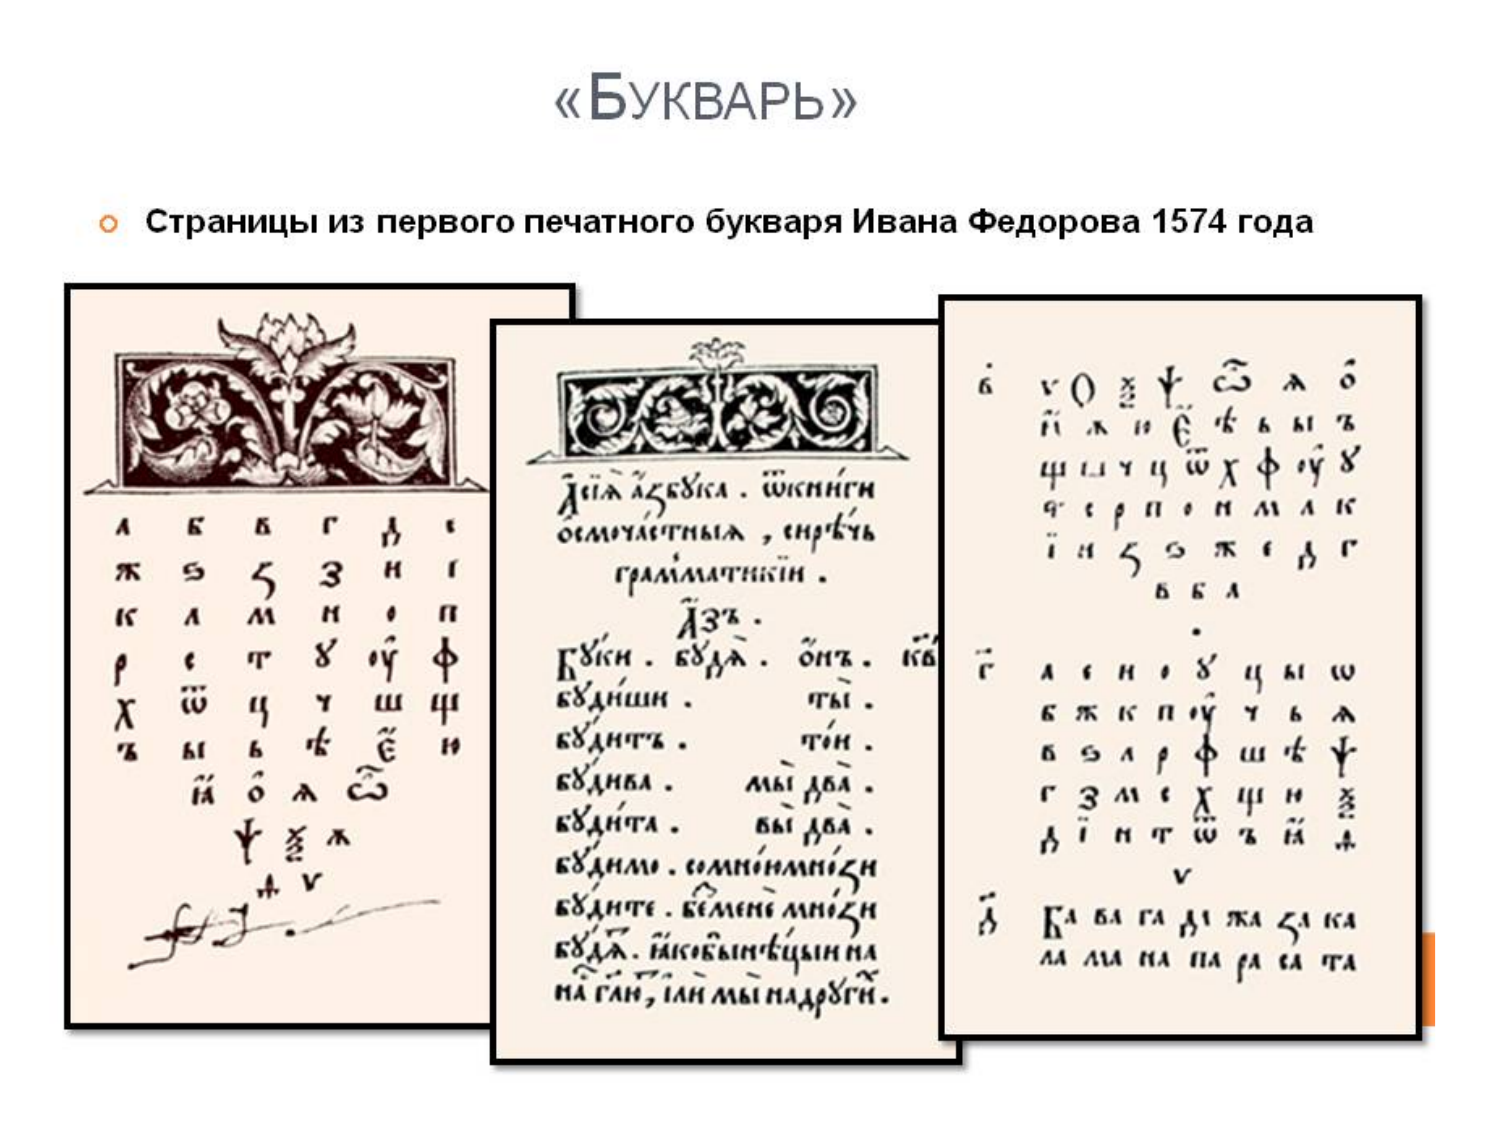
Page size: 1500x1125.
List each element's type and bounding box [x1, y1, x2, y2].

picture [41, 54, 1436, 1083]
